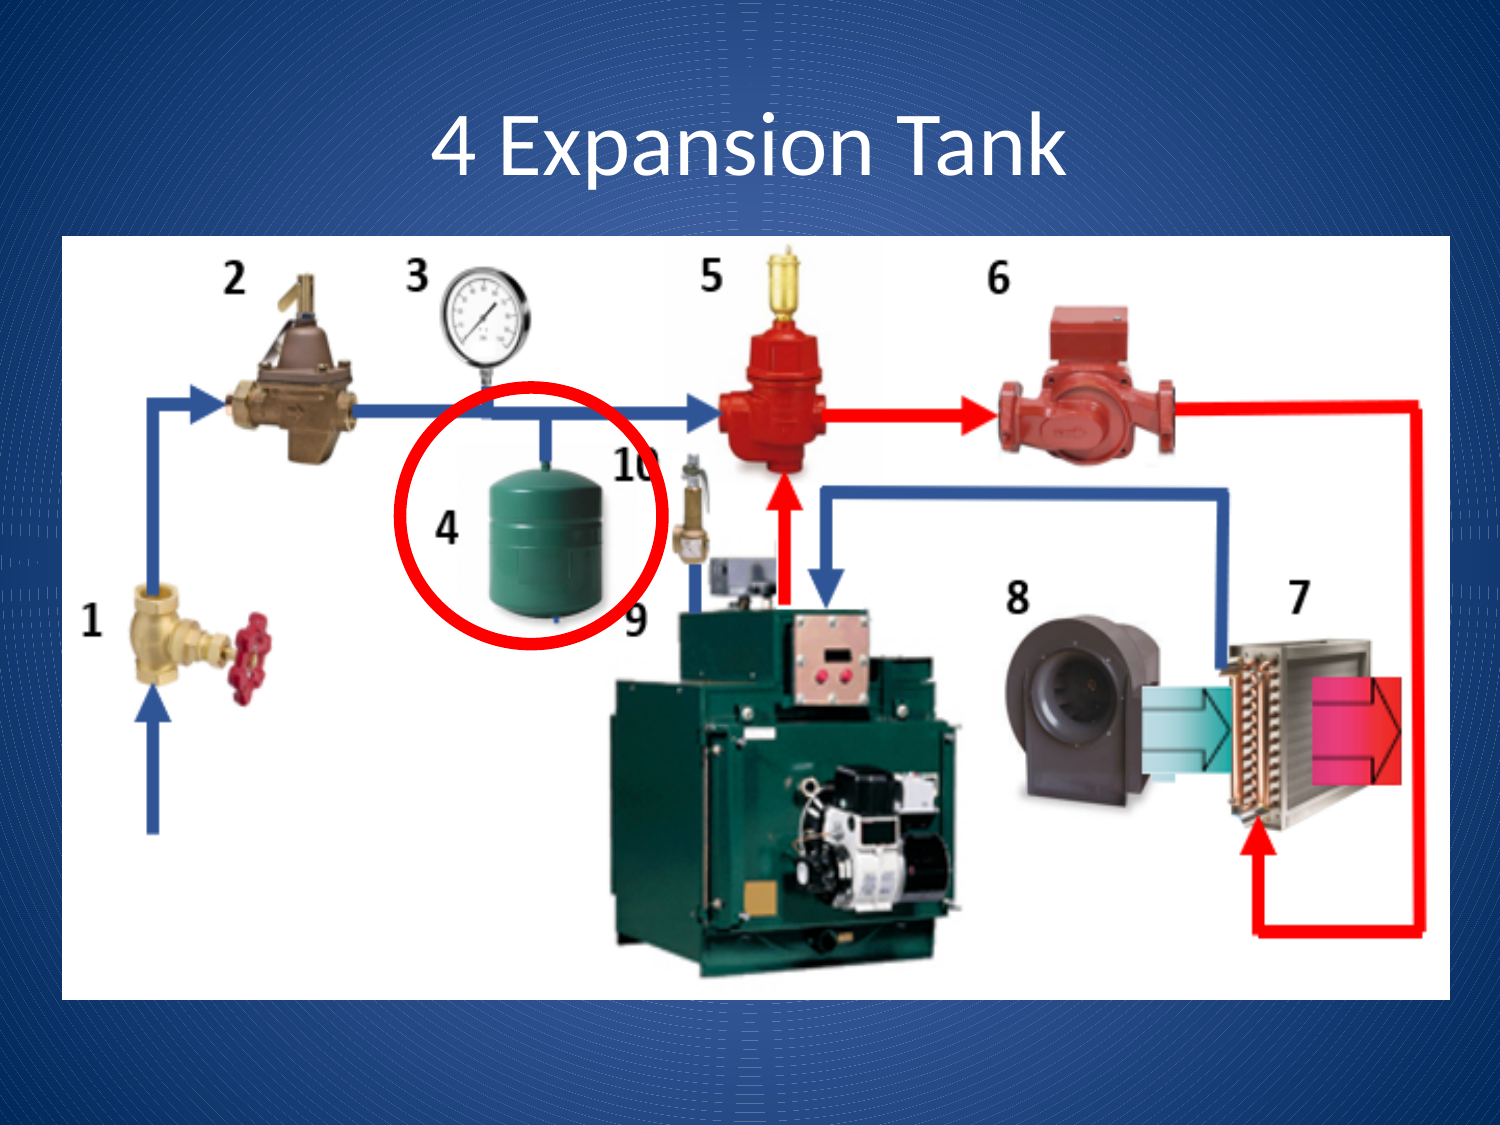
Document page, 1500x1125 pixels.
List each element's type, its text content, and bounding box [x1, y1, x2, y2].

picture [62, 236, 1451, 1001]
title 4 Expansion Tank [75, 45, 1425, 233]
